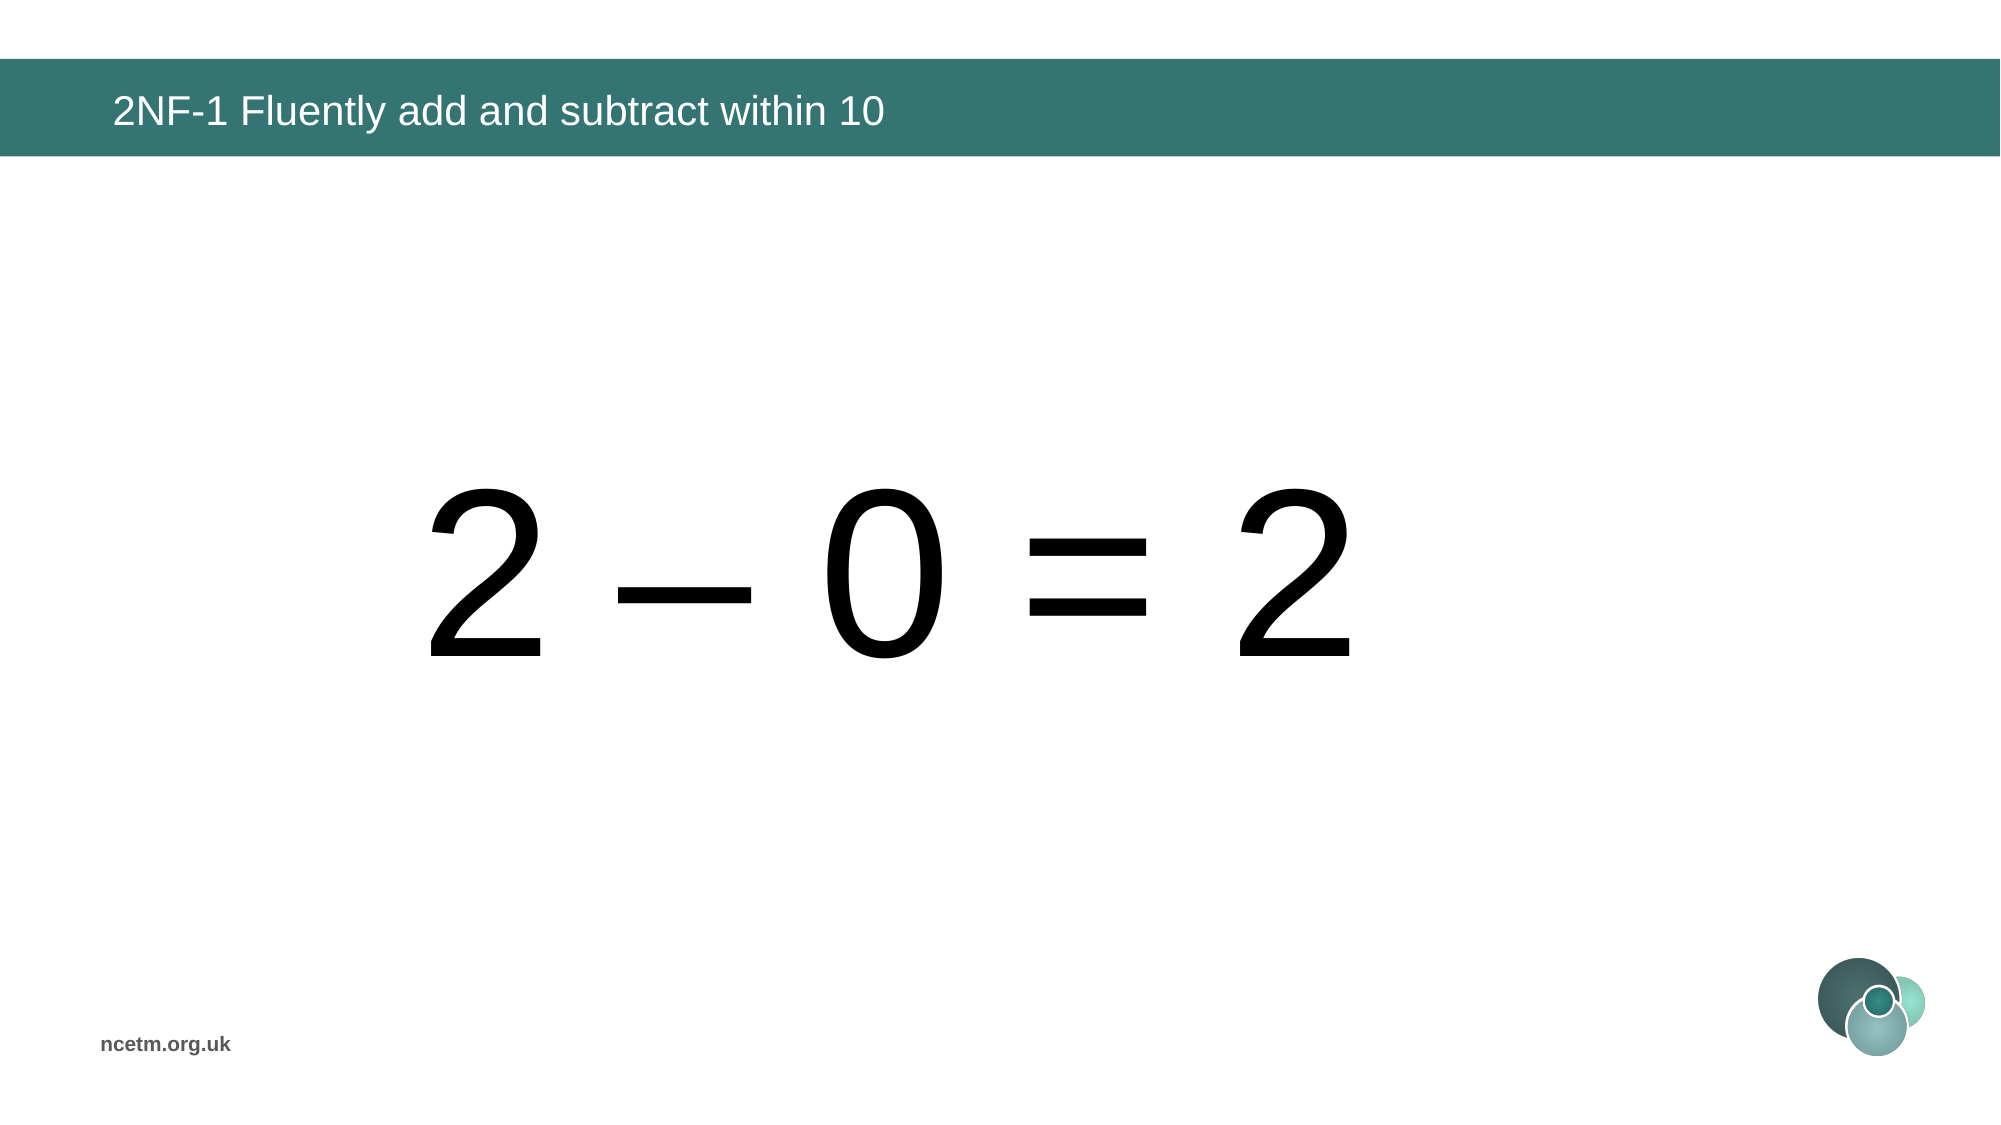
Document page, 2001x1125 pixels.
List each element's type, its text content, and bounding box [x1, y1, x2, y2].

text_box 2 – 0 = [404, 409, 1213, 712]
title 2NF-1 Fluently add and subtract within 10 [97, 76, 1945, 147]
picture [1818, 958, 1925, 1056]
text_box 2 [1213, 409, 1377, 712]
